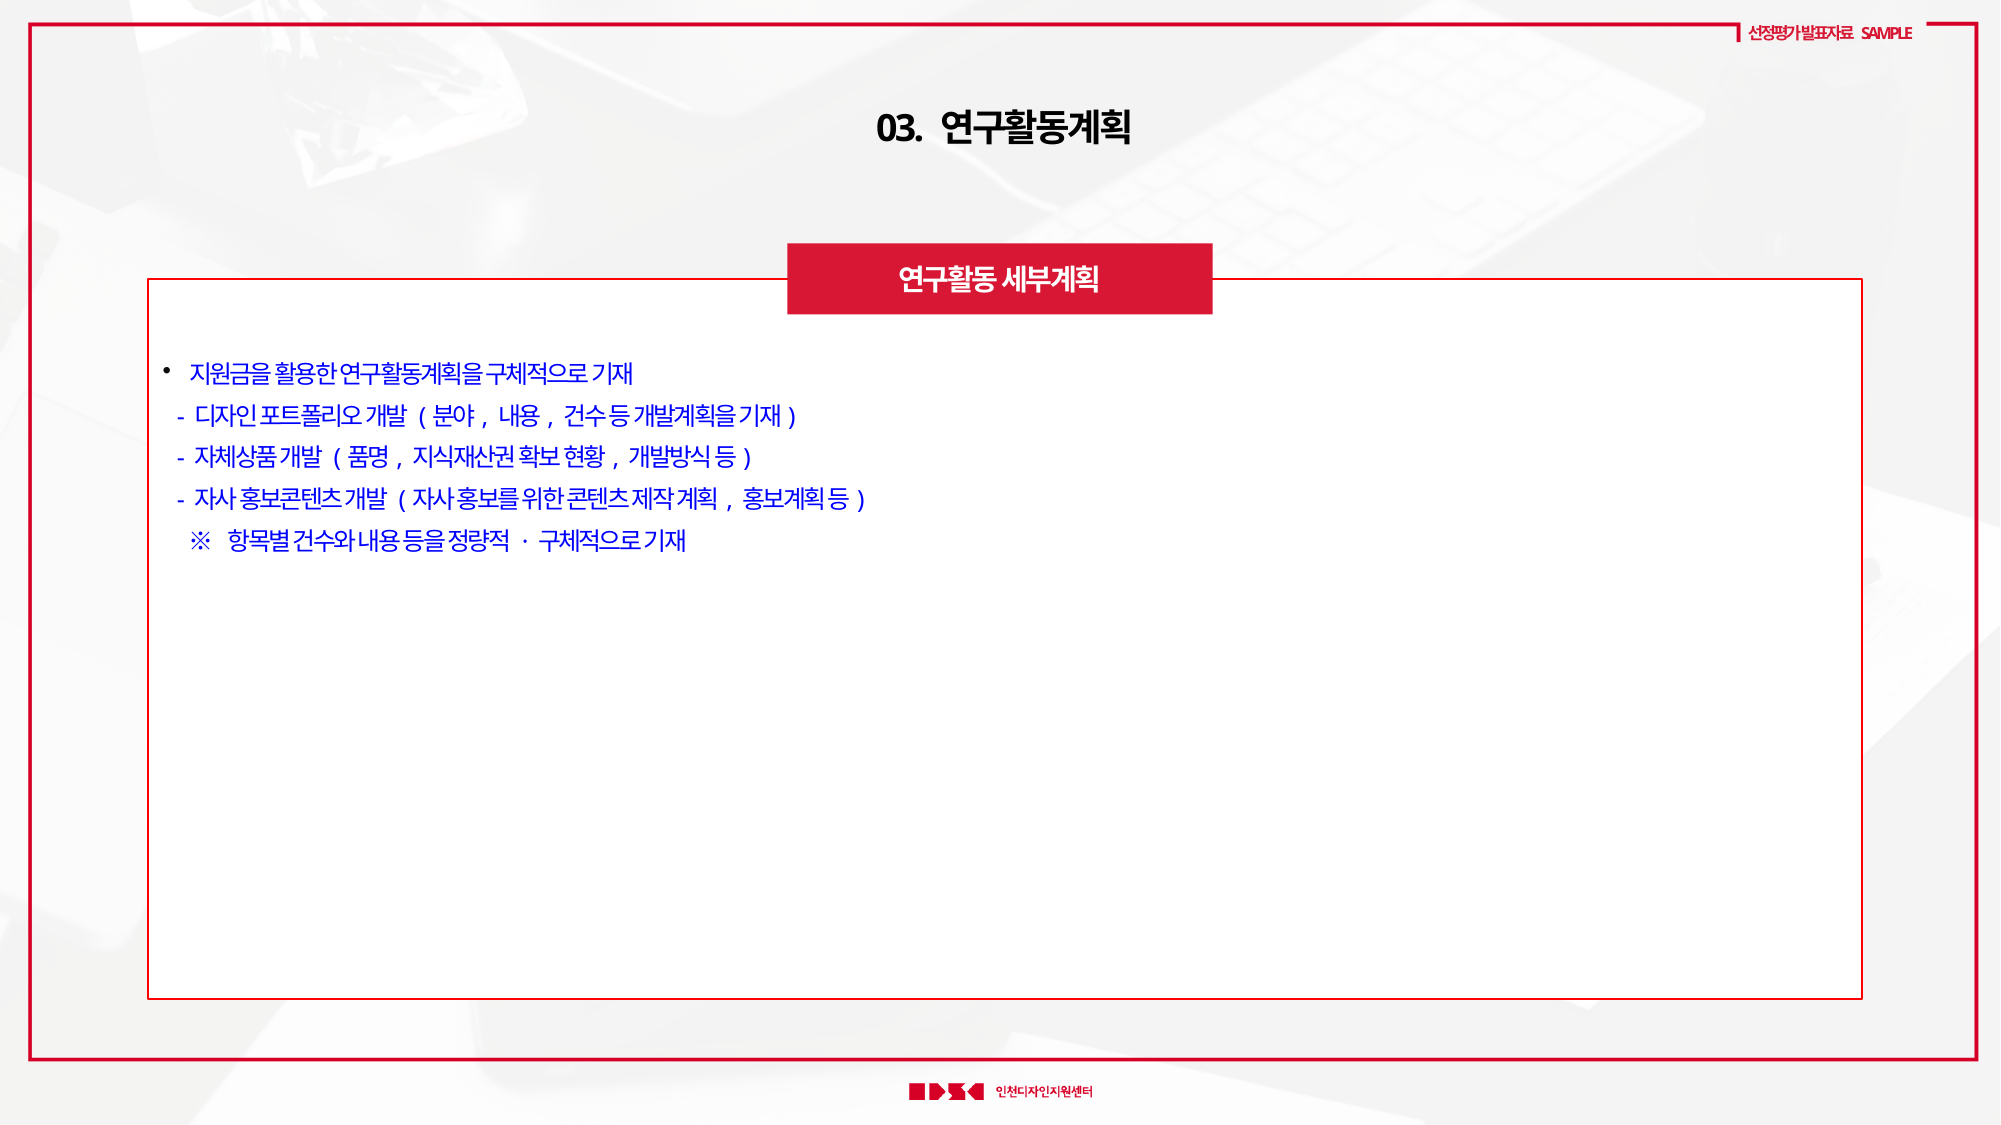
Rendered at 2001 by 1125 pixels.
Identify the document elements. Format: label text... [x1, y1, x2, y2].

text_box 선정평가 발표자료 SAMPLE [1725, 15, 1938, 51]
text_box 연구활동 세부계획 [785, 241, 1215, 316]
text_box 지원금을 활용한 연구활동계획을 구체적으로 기재 - 디자인 포트폴리오 개발 (분야, 내용, 건수 등 개발계획을 기재) - 자체상품 개발 (품명, 지식재산권 확보 현황, 개발방식 등) - 자사 홍보콘텐츠 개발 (자사 홍보를 위한 콘텐츠 제작 계획, 홍보계획 등) ※ 항목별 건수와 내용 등을 정량적 · 구체적으로 기재 [146, 277, 1864, 1002]
picture [0, 0, 2001, 1125]
text_box 03. 연구활동계획 [448, 91, 1552, 161]
